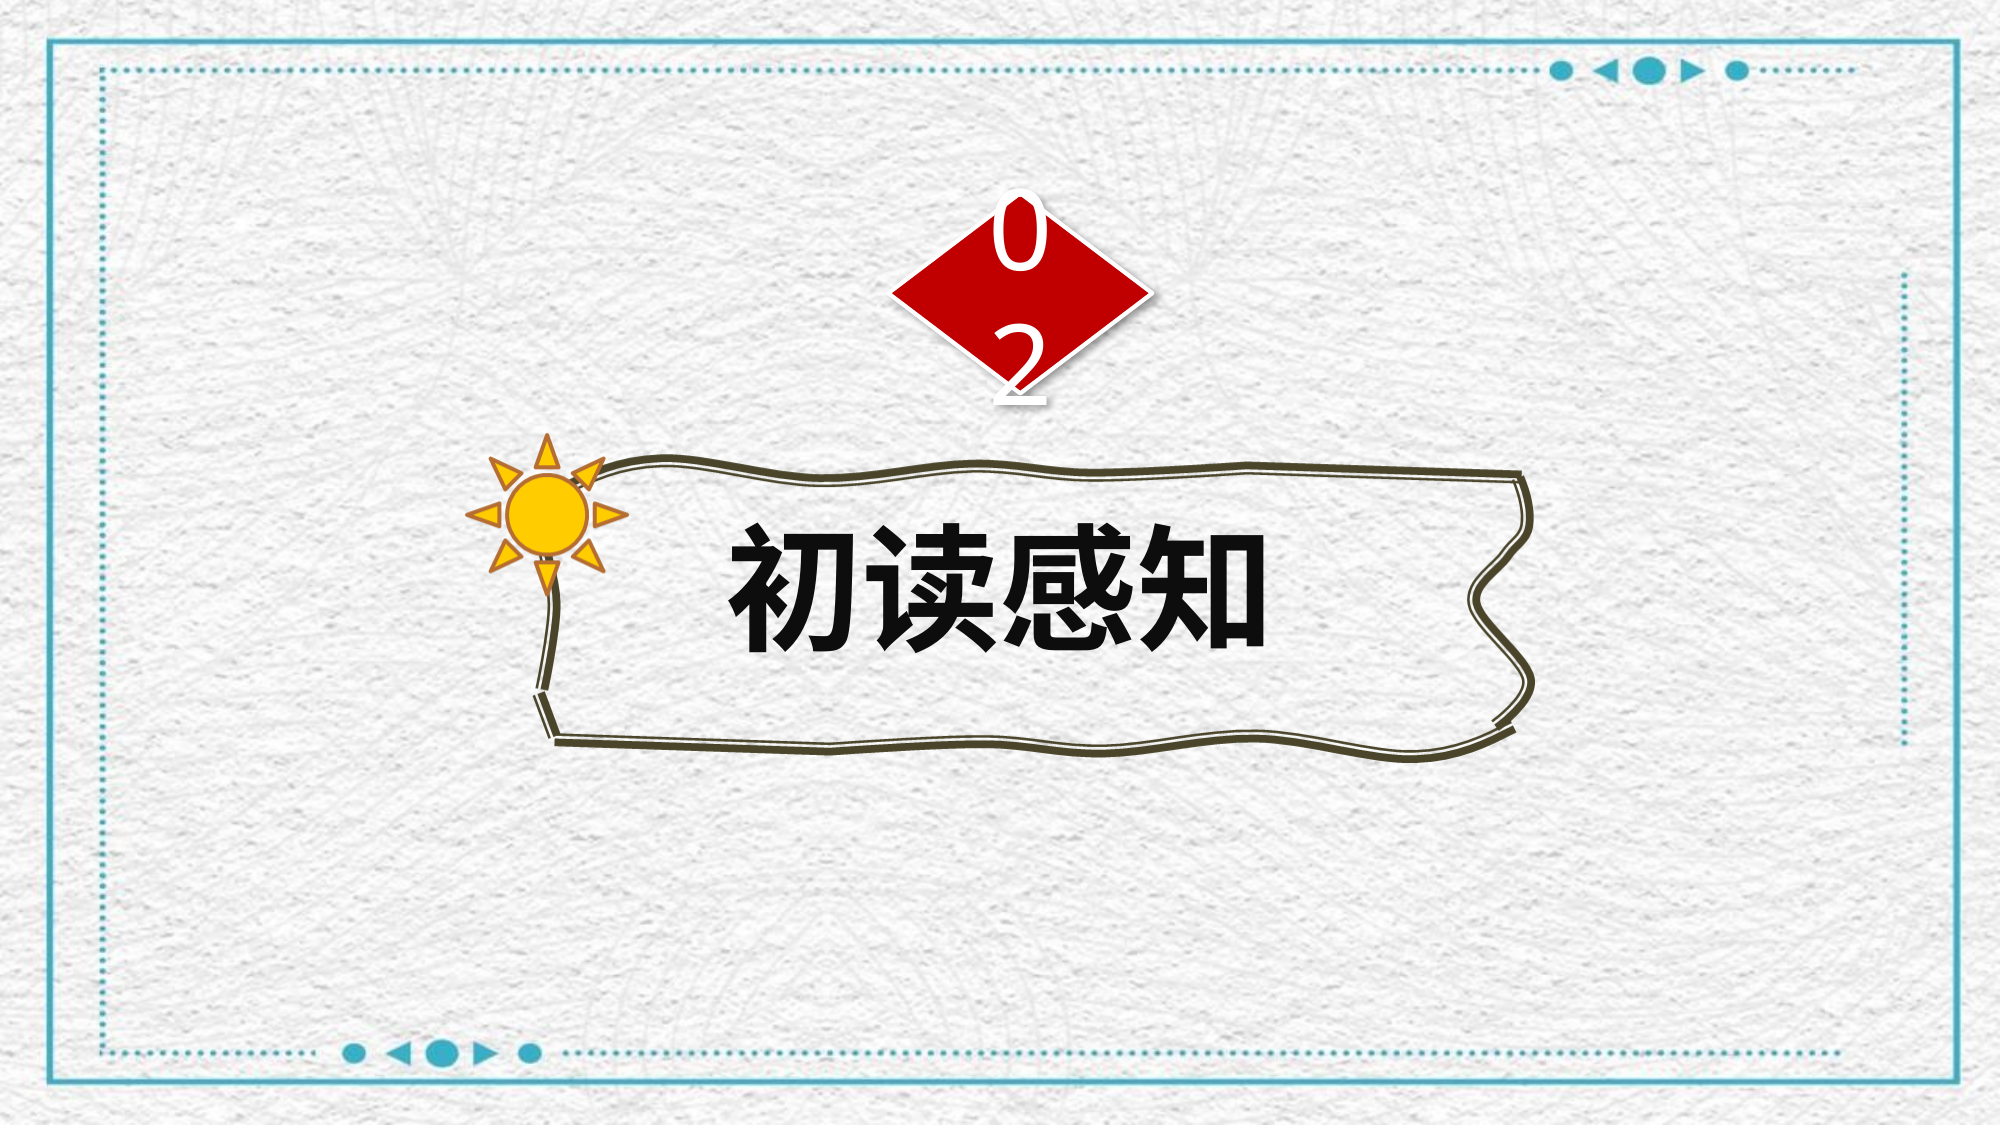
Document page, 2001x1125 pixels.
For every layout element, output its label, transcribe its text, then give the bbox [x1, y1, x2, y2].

picture [0, 0, 2000, 1125]
text_box 02 [886, 191, 1155, 396]
